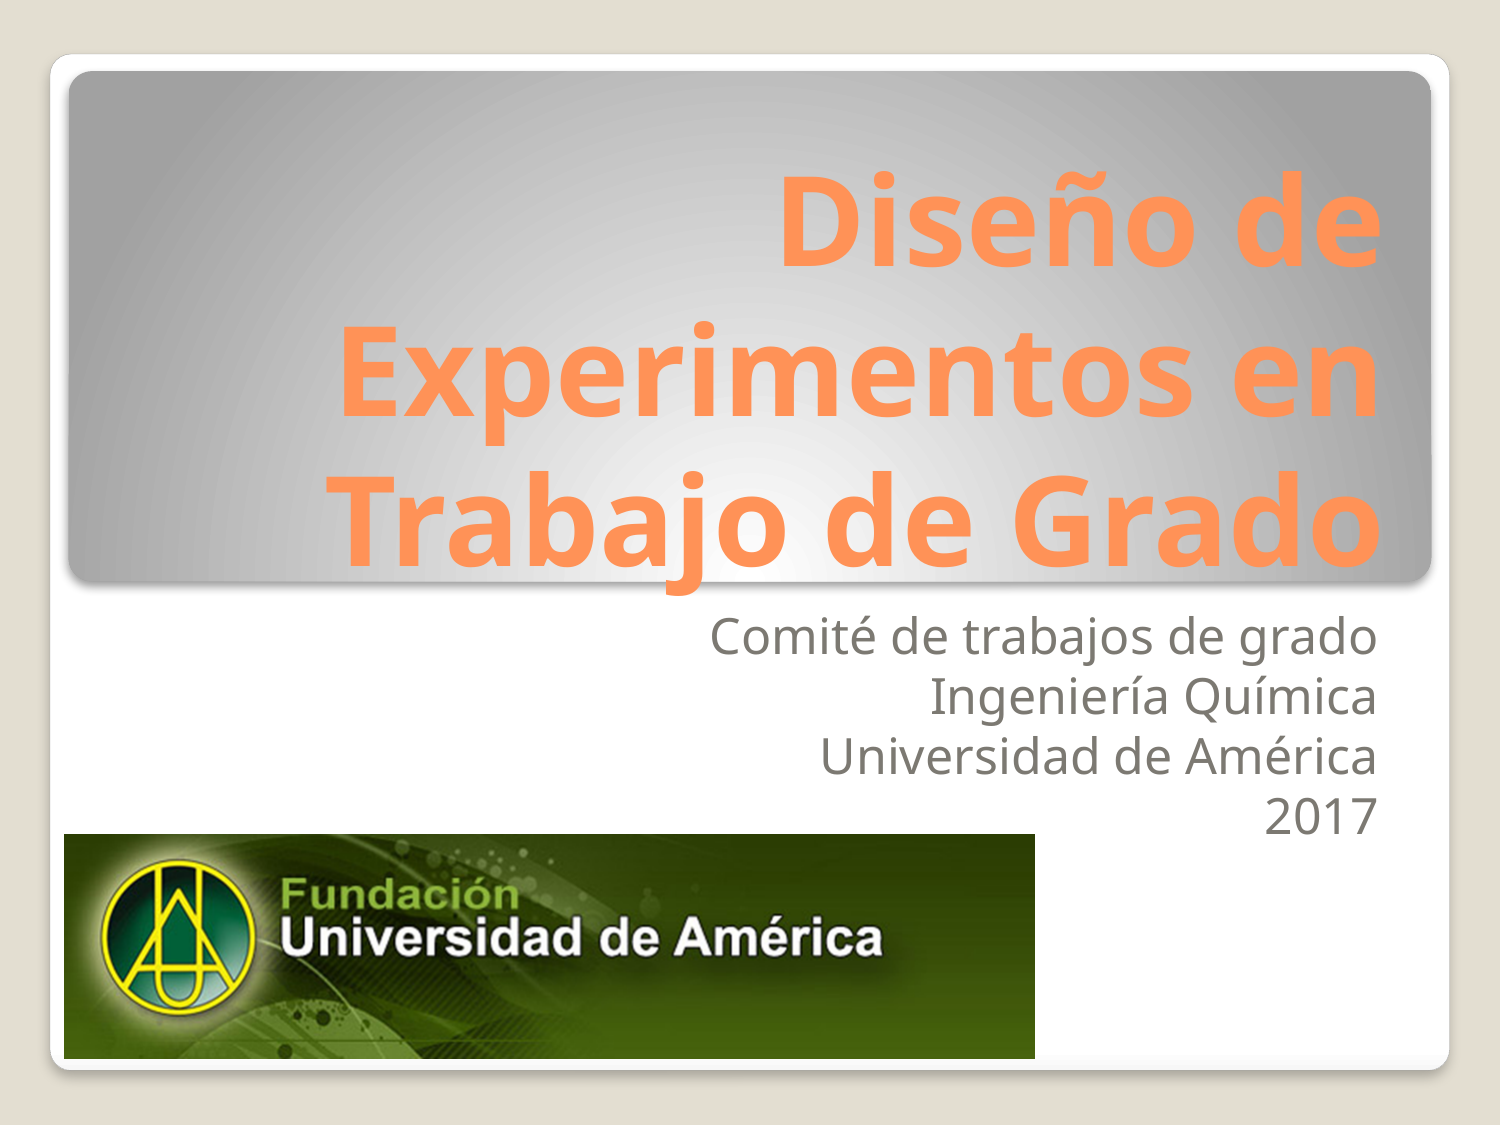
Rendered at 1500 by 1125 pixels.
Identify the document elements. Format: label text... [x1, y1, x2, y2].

picture [64, 833, 1036, 1059]
subtitle Comité de trabajos de grado Ingeniería Química Universidad de América 2017 [118, 604, 1394, 755]
title Diseño de Experimentos en Trabajo de Grado [118, 298, 1394, 599]
